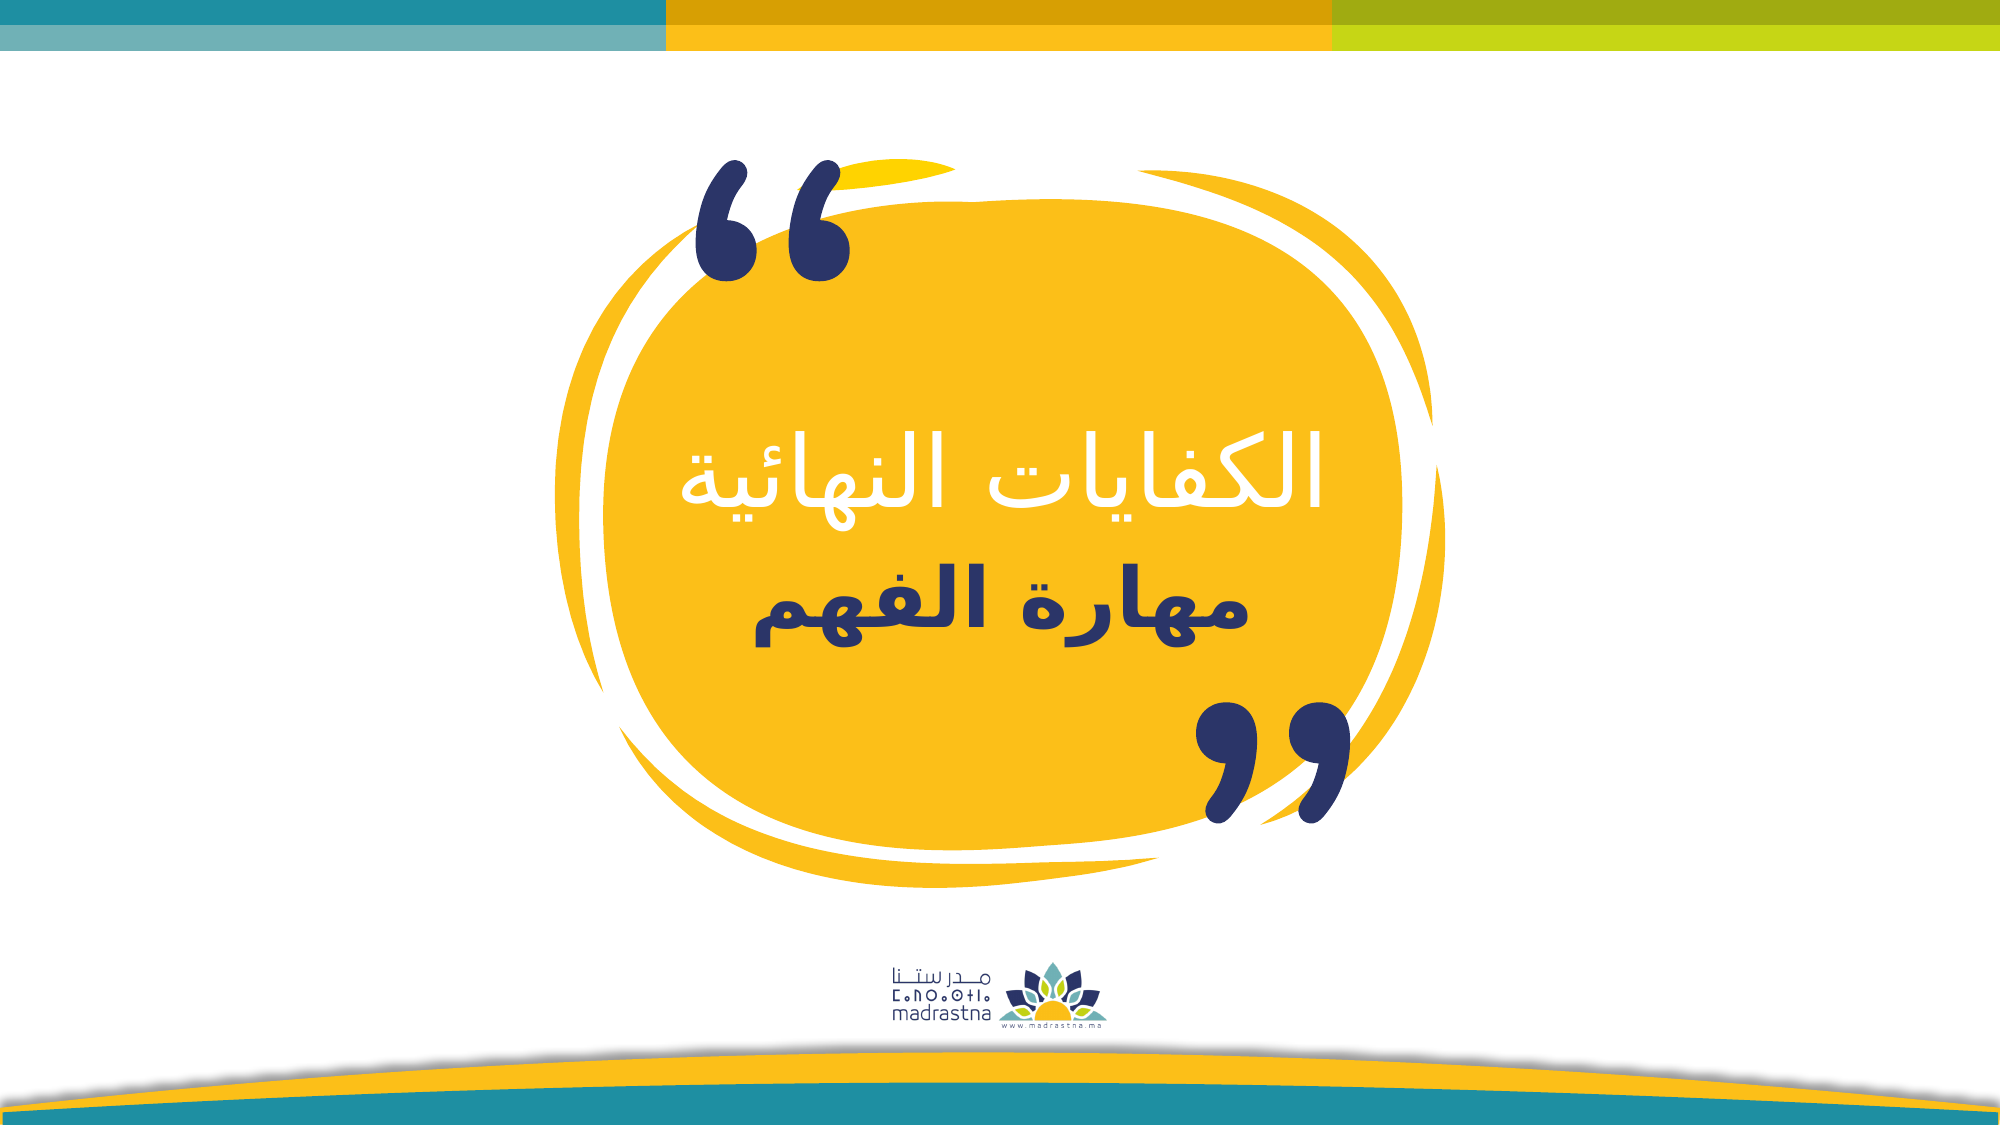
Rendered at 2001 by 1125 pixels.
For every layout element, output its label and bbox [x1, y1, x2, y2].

text_box [0, 0, 2000, 52]
text_box [0, 1052, 2000, 1125]
text_box [554, 159, 1446, 888]
picture [893, 962, 1107, 1028]
